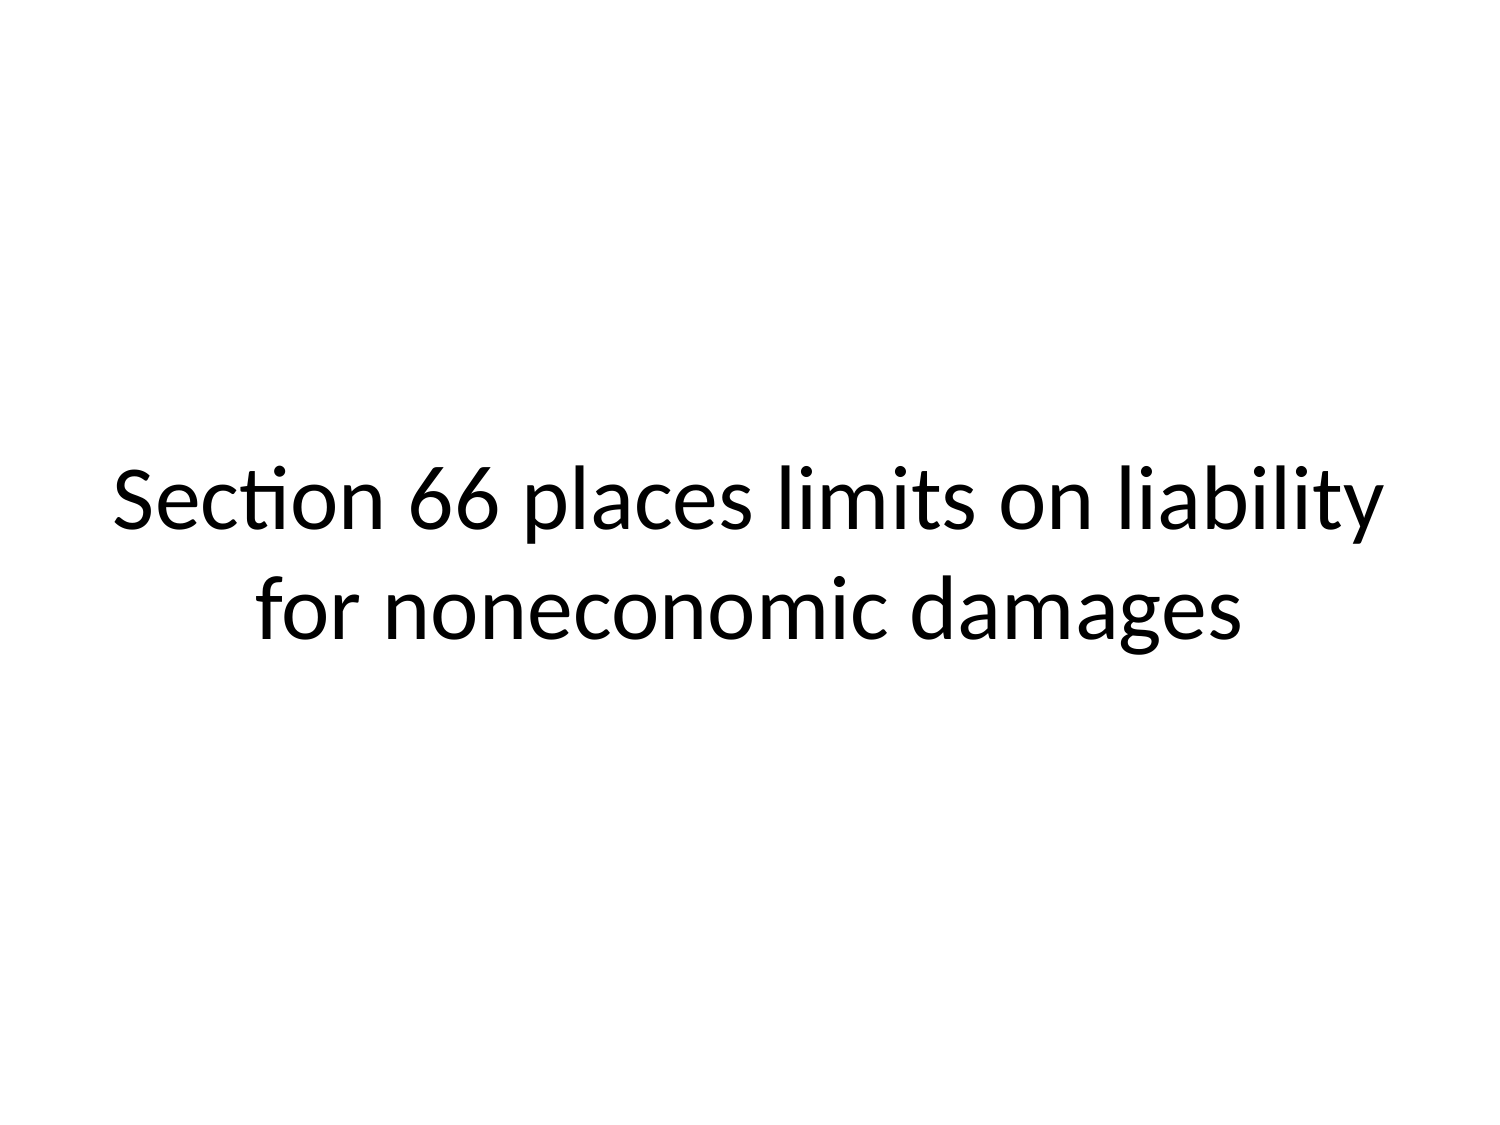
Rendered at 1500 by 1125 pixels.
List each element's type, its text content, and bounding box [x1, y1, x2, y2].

title Section 66 places limits on liability for noneconomic damages [75, 45, 1425, 1050]
